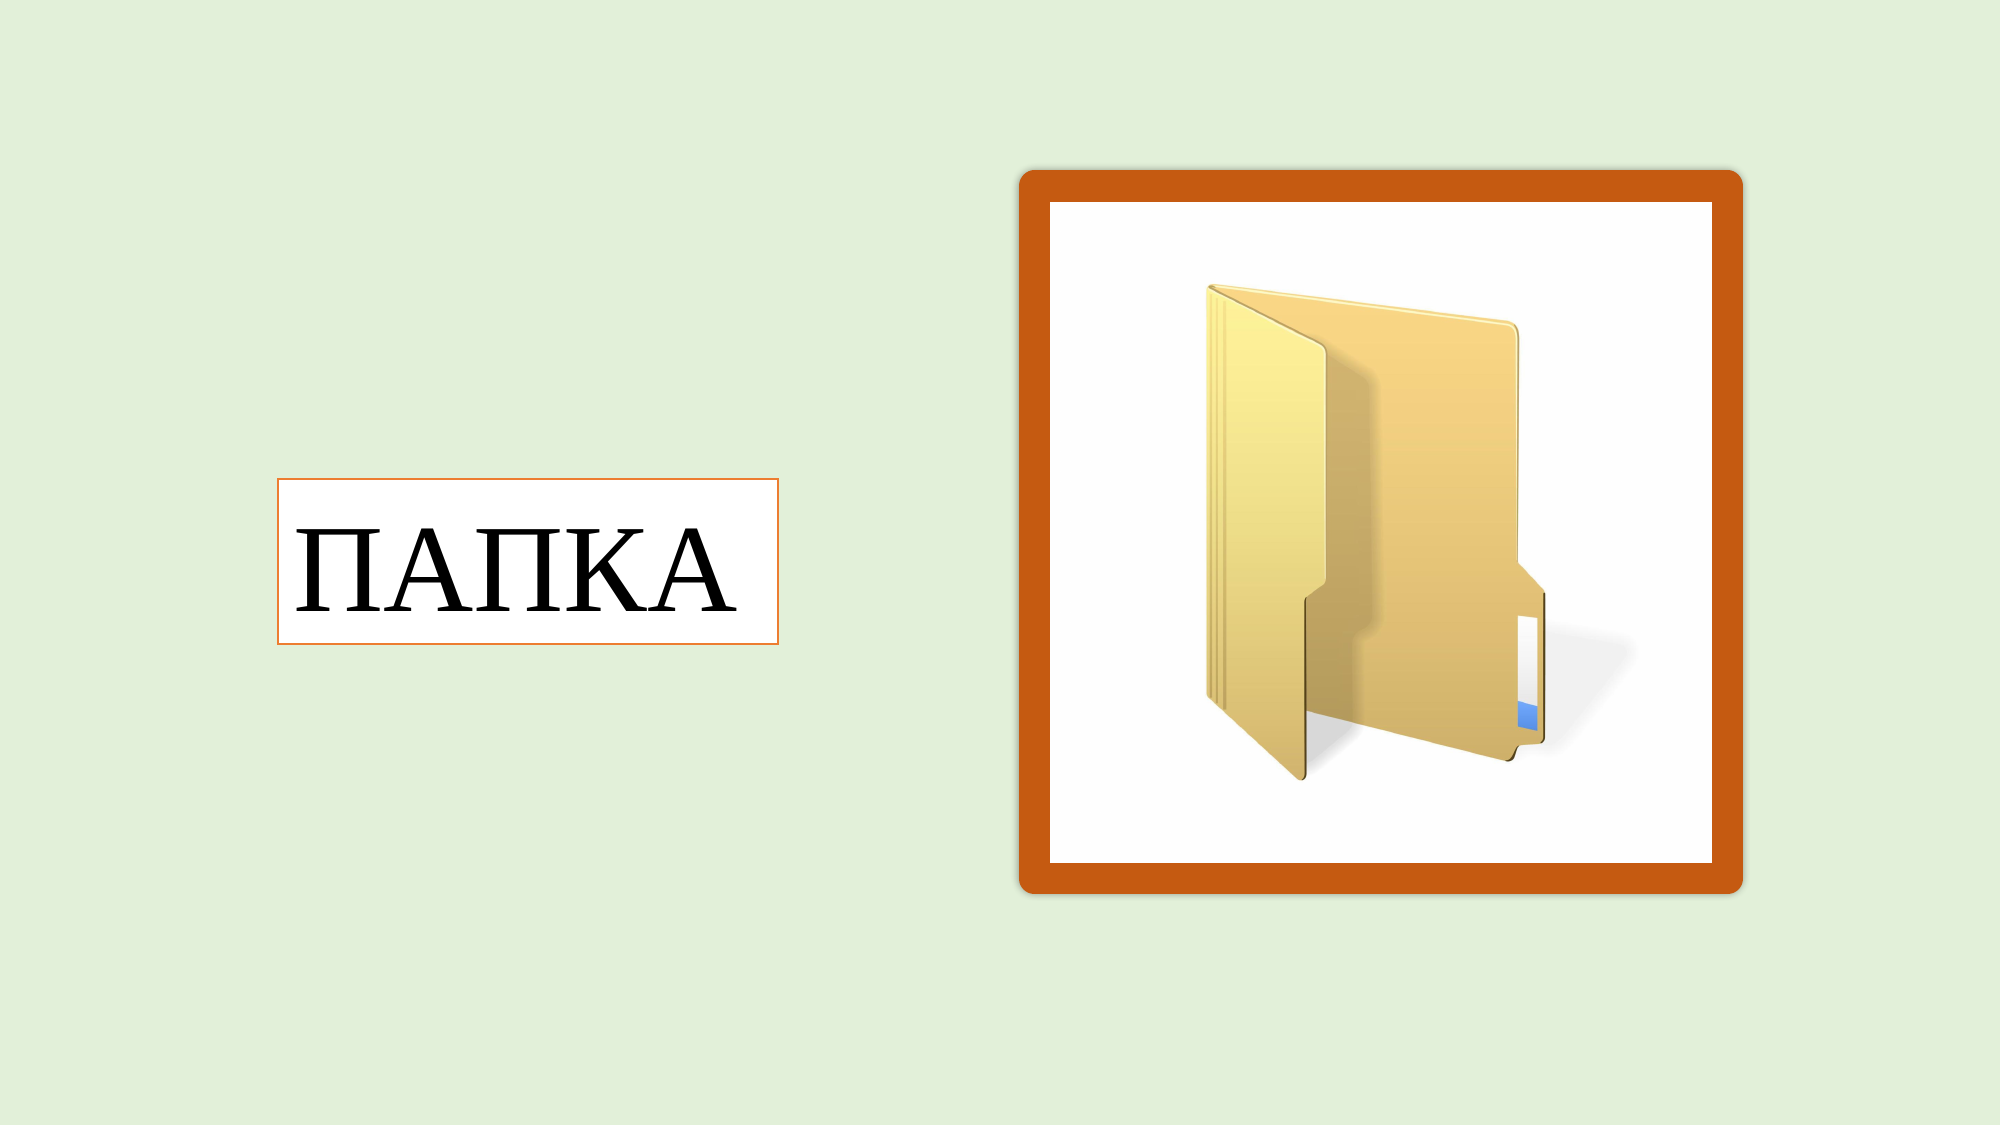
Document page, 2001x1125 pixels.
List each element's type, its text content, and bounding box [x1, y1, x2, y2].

text_box ПАПКА [277, 478, 779, 645]
picture [1050, 201, 1712, 864]
